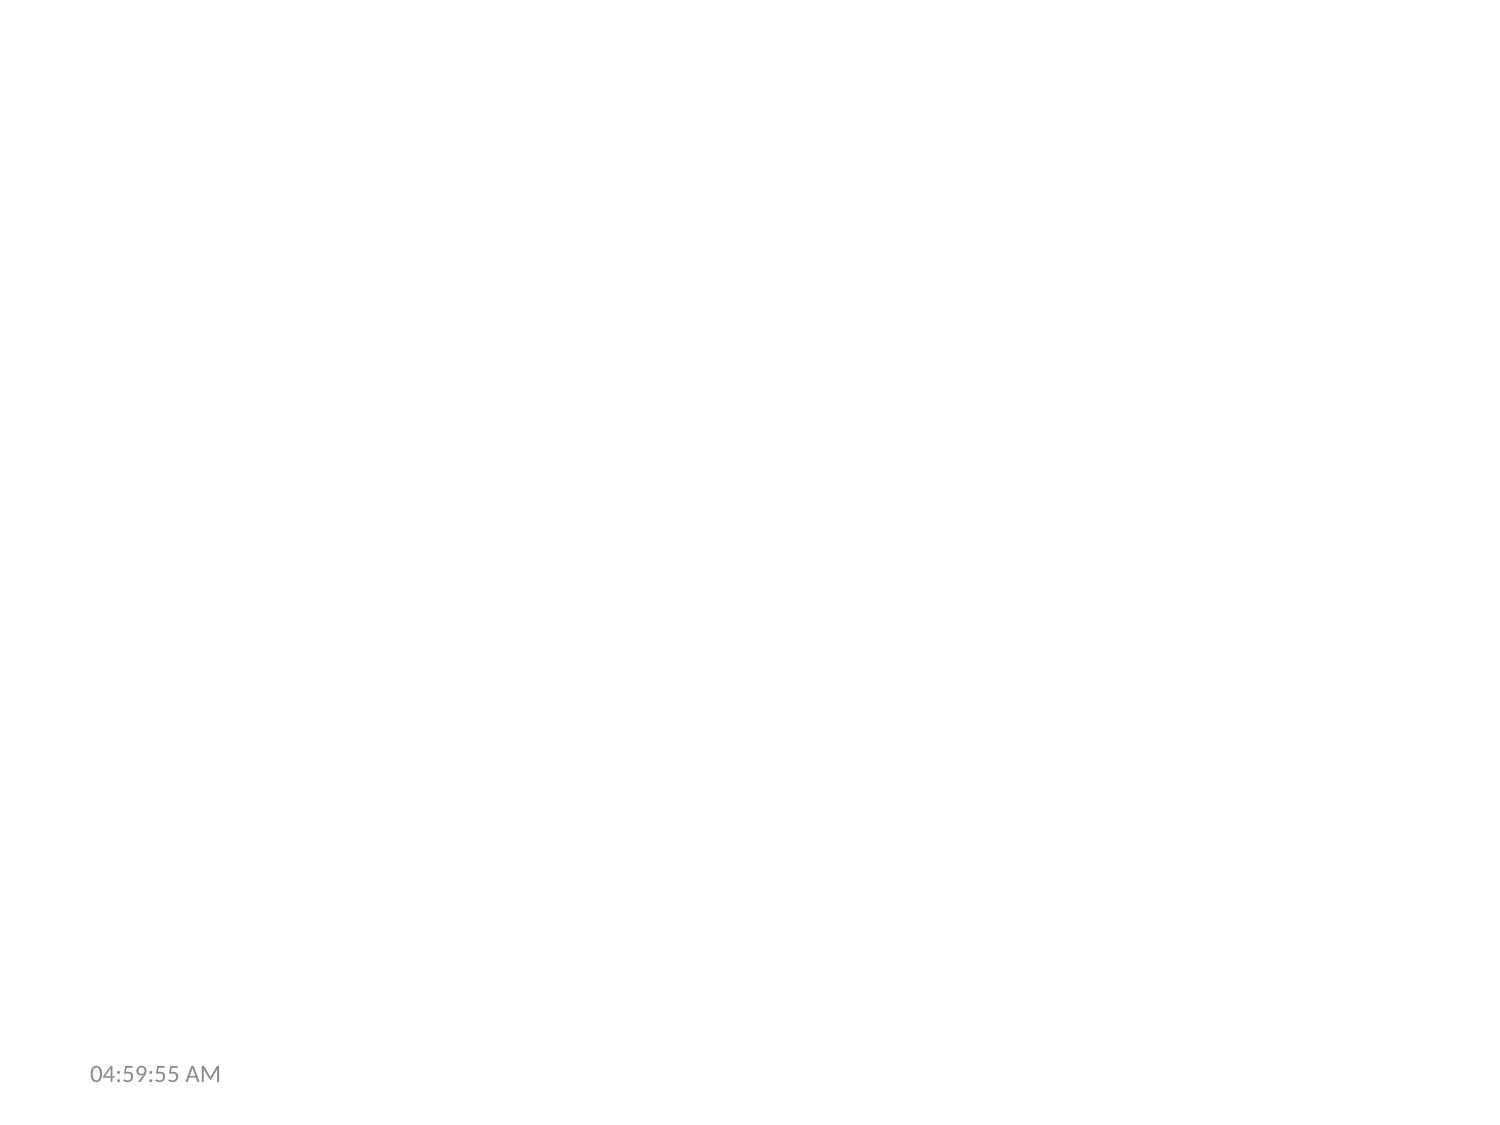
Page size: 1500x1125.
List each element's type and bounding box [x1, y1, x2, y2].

slide_number [75, 1042, 425, 1103]
